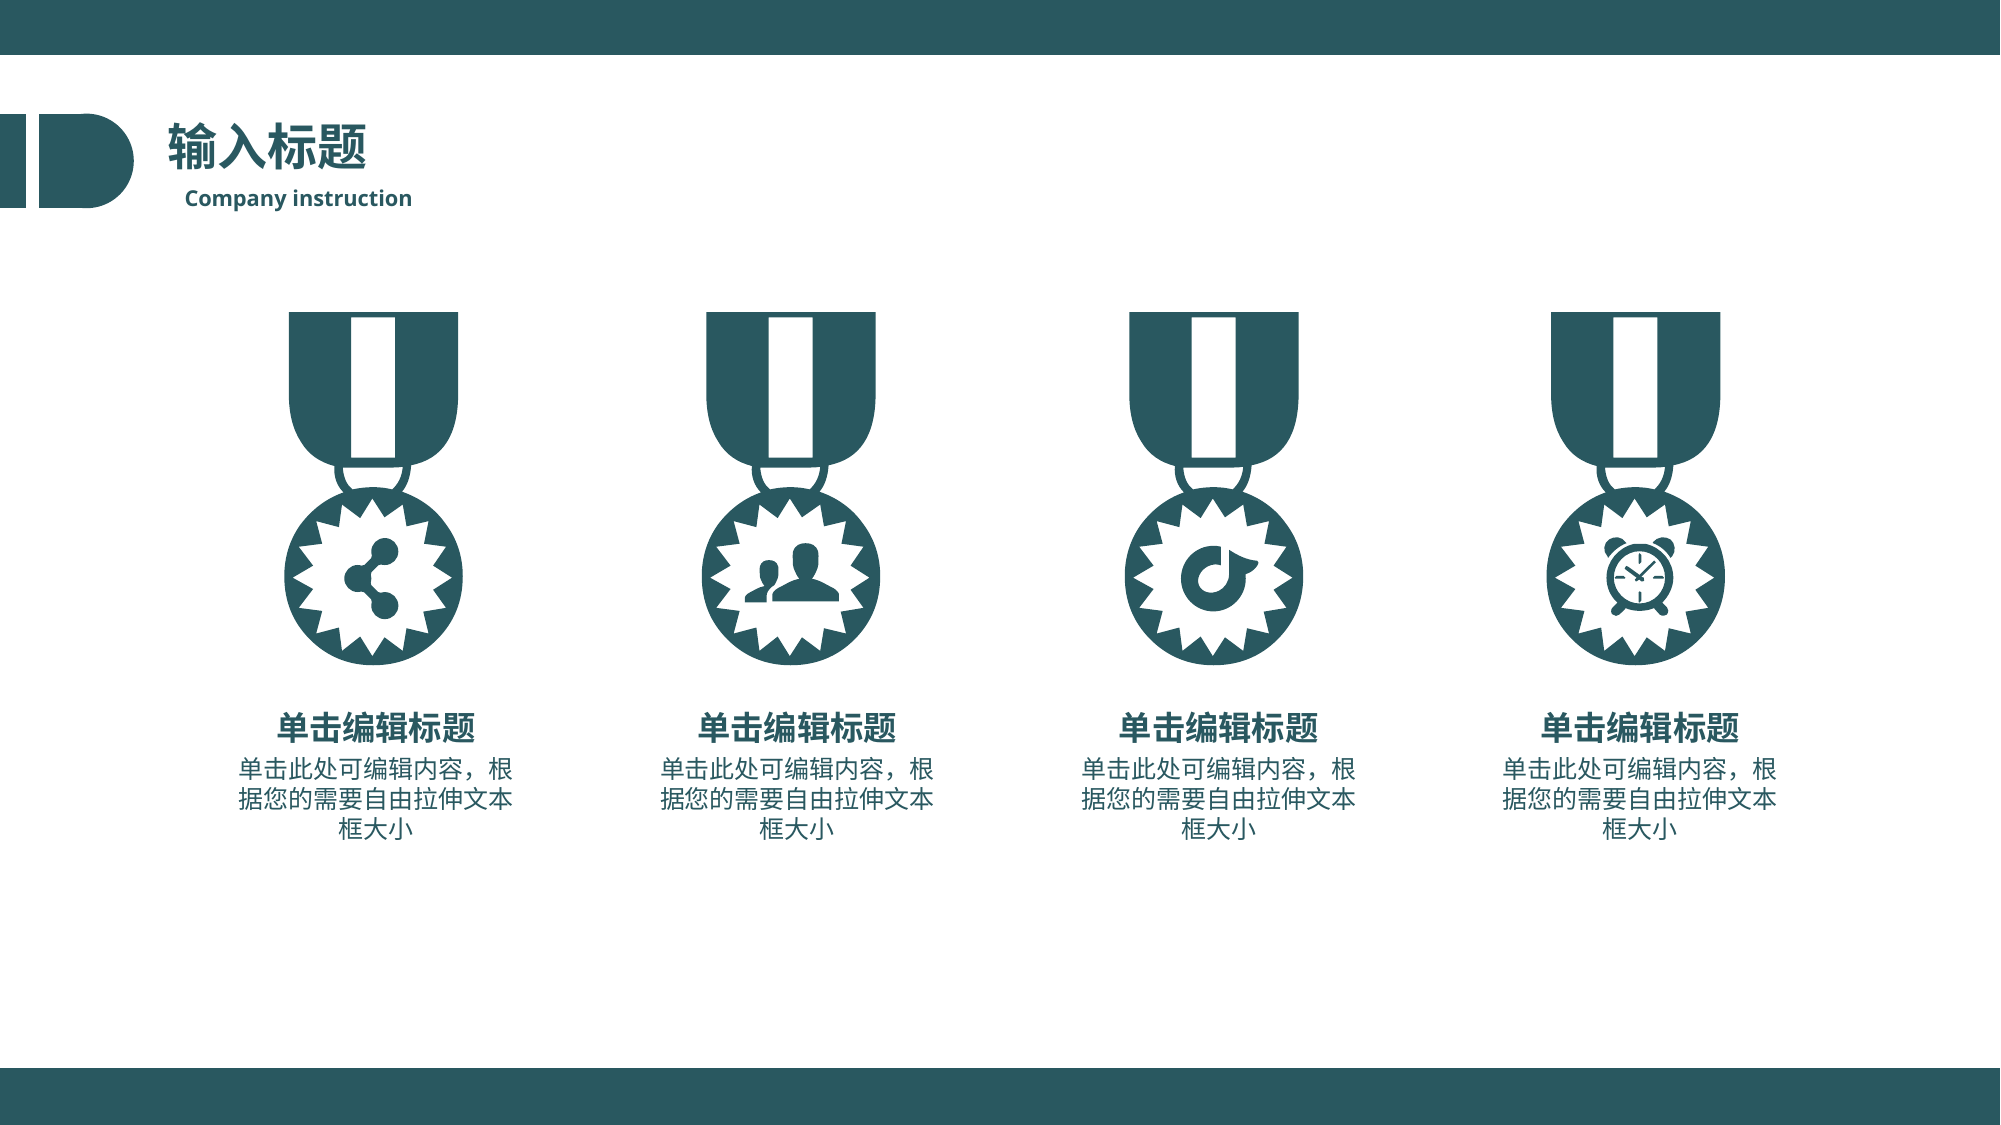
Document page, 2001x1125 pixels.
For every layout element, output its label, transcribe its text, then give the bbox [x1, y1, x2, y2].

text_box 单击此处可编辑内容，根据您的需要自由拉伸文本框大小 [1494, 753, 1786, 844]
text_box [1546, 312, 1726, 666]
text_box 单击此处可编辑内容，根据您的需要自由拉伸文本框大小 [651, 753, 943, 844]
text_box [284, 312, 463, 666]
text_box [1638, 553, 1642, 564]
text_box [1624, 560, 1656, 582]
text_box 单击编辑标题 [230, 706, 522, 747]
text_box [1638, 591, 1642, 603]
text_box [0, 114, 26, 208]
text_box Company instruction [169, 177, 429, 218]
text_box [40, 114, 133, 208]
text_box [701, 312, 881, 666]
text_box [1180, 545, 1259, 612]
text_box [344, 538, 399, 620]
text_box 单击此处可编辑内容，根据您的需要自由拉伸文本框大小 [230, 753, 522, 844]
text_box 单击此处可编辑内容，根据您的需要自由拉伸文本框大小 [1073, 753, 1365, 844]
text_box 输入标题 [153, 107, 383, 183]
text_box 单击编辑标题 [651, 706, 943, 747]
text_box [1652, 575, 1665, 579]
text_box [1124, 312, 1304, 666]
text_box [1614, 575, 1626, 579]
text_box [1604, 537, 1627, 558]
text_box [1606, 543, 1674, 616]
text_box [772, 543, 839, 602]
text_box 单击编辑标题 [1494, 706, 1786, 747]
text_box [744, 560, 779, 603]
text_box [1652, 537, 1675, 558]
text_box 单击编辑标题 [1072, 706, 1365, 747]
